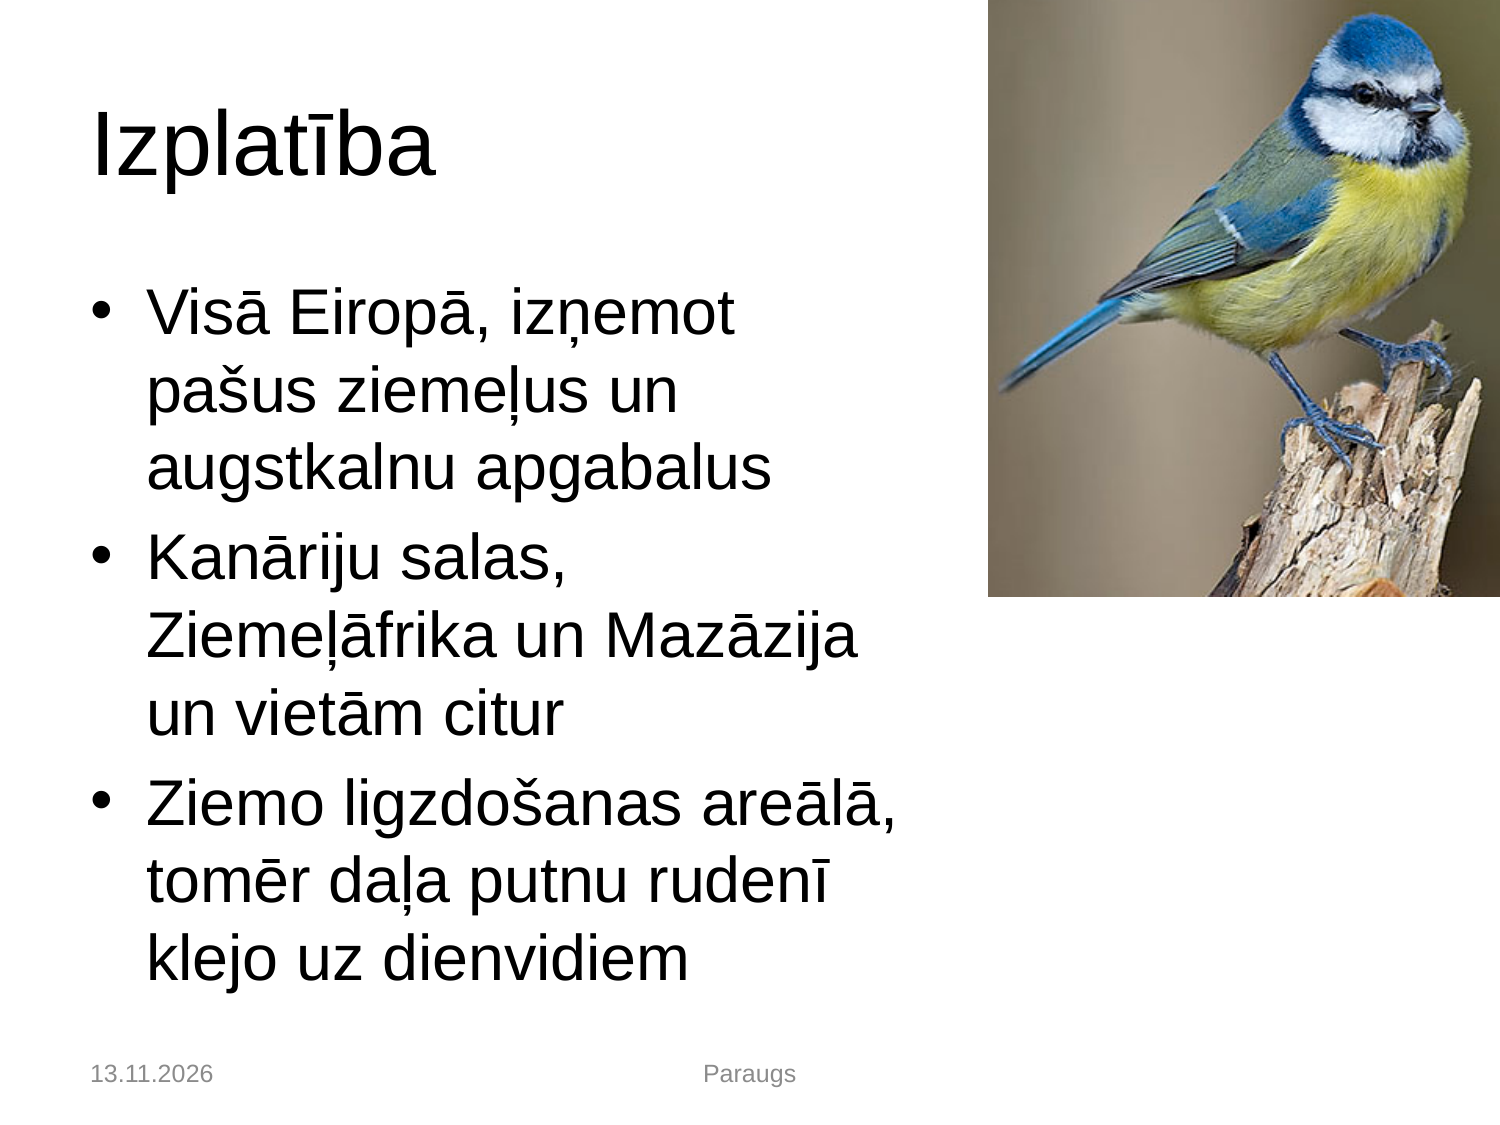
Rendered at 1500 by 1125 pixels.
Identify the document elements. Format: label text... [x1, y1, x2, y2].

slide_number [75, 1042, 425, 1103]
picture [988, 0, 1500, 598]
footer Paraugs [512, 1042, 988, 1103]
list Visā Eiropā, izņemot pašus ziemeļus un augstkalnu apgabalus Kanāriju salas, Ziemeļāfrika un Mazāzija un vietām citur Ziemo ligzdošanas areālā, tomēr daļa putnu rudenī klejo uz dienvidiem [74, 262, 916, 1048]
title Izplatība [74, 44, 983, 233]
